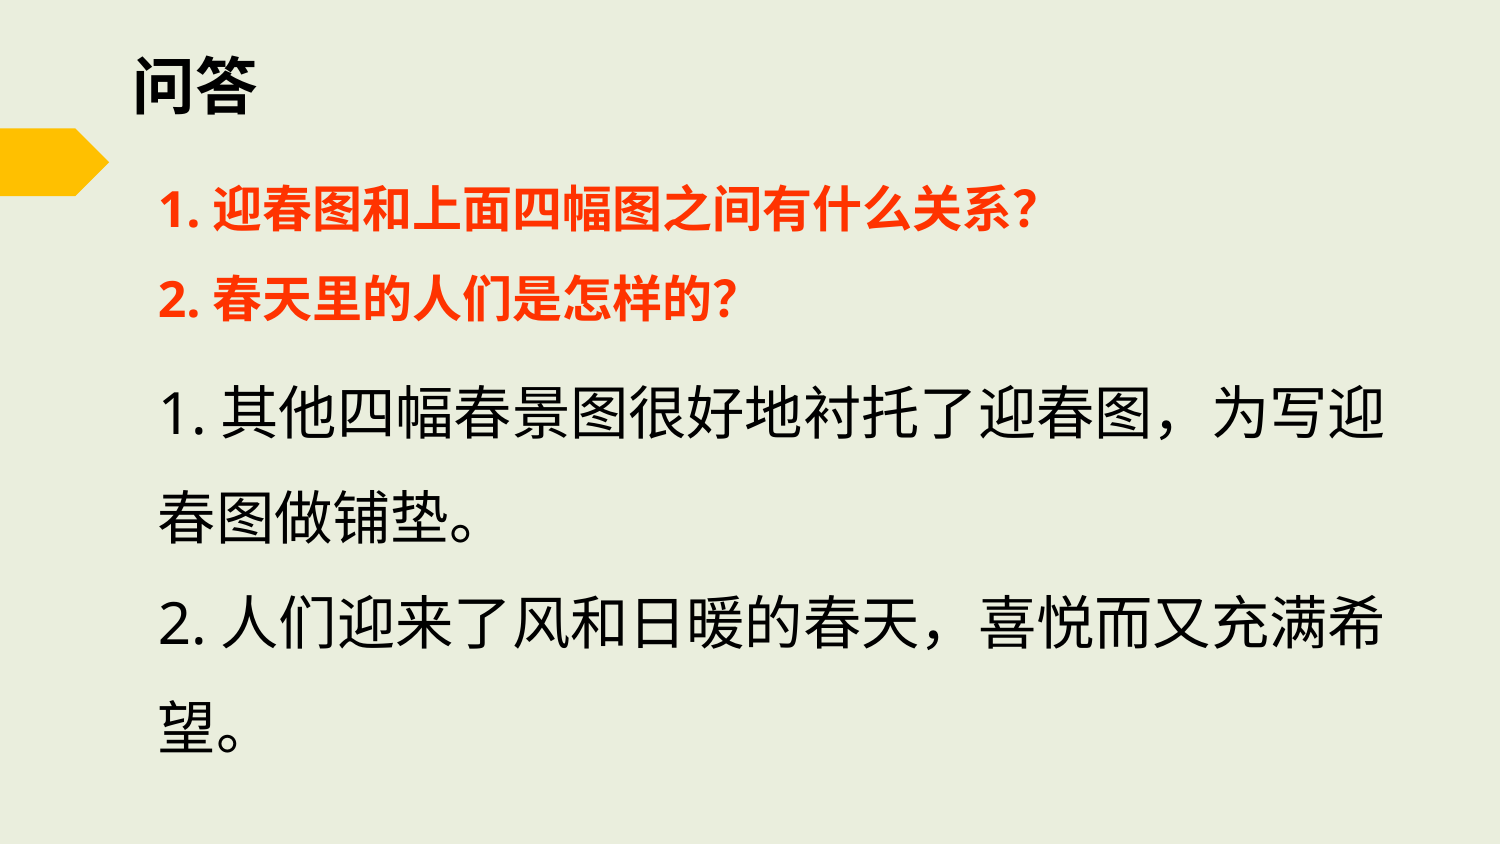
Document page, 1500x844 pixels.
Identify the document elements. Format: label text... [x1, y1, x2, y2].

text_box [0, 127, 111, 198]
text_box 1.其他四幅春景图很好地衬托了迎春图，为写迎春图做铺垫。 2.人们迎来了风和日暖的春天，喜悦而又充满希望。 [146, 335, 1402, 767]
text_box 问答 [121, 41, 1211, 128]
text_box 1.迎春图和上面四幅图之间有什么关系？ 2.春天里的人们是怎样的？ [146, 142, 1148, 334]
